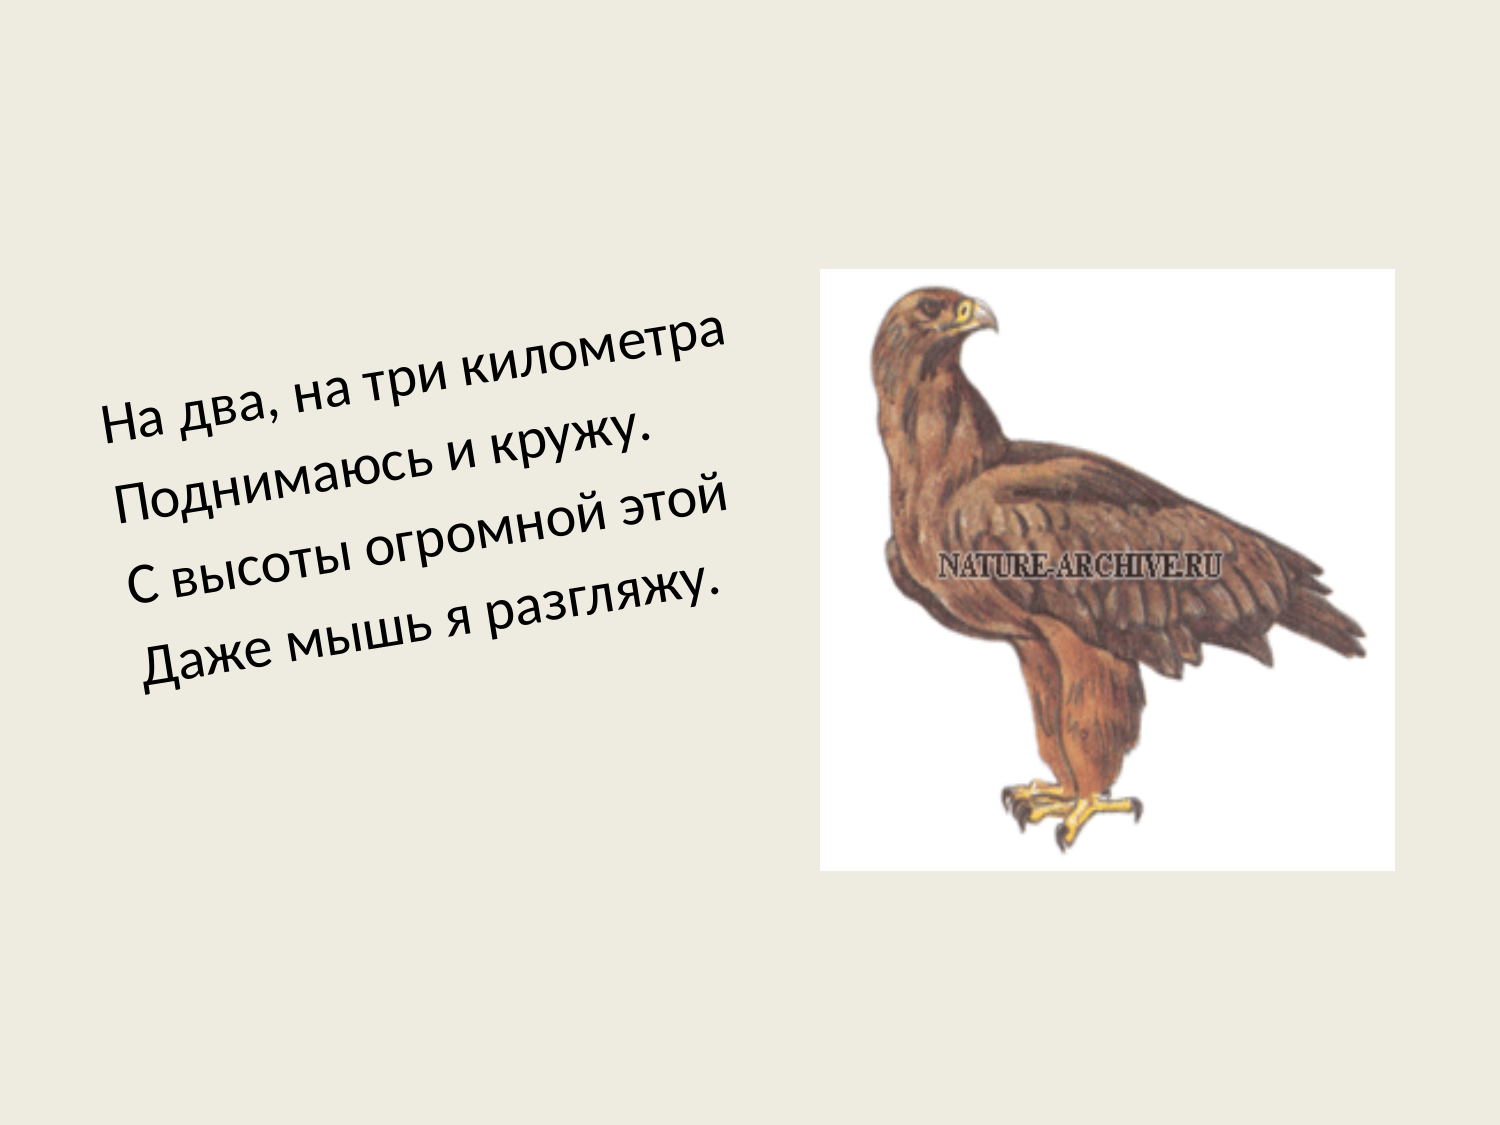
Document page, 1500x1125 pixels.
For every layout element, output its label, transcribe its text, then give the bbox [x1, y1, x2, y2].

list На два, на три километра Поднимаюсь и кружу. С высоты огромной этой Даже мышь я разгляжу. [78, 273, 857, 1043]
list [820, 269, 1395, 871]
